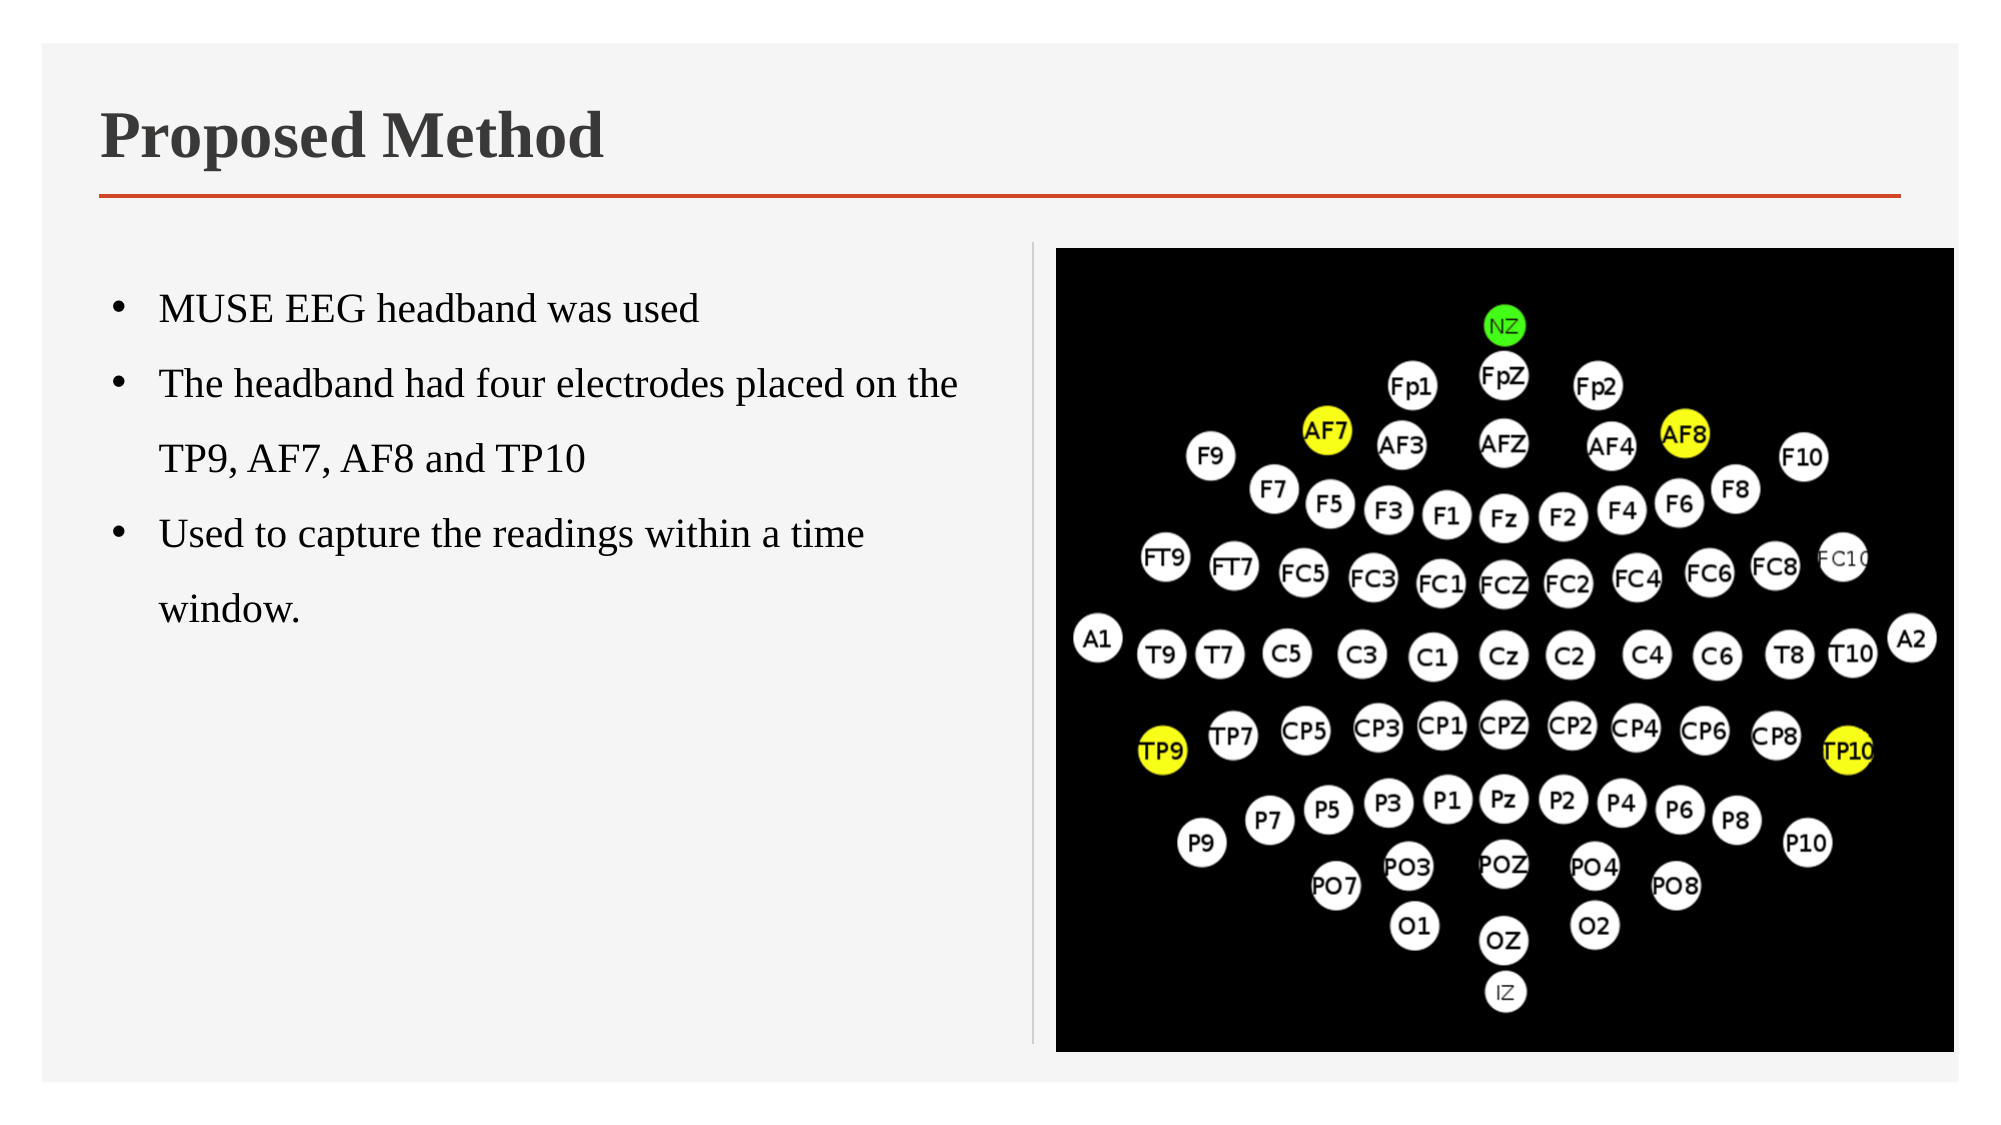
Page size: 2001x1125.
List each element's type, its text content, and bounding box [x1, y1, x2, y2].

title Proposed Method [85, 73, 1214, 179]
text_box MUSE EEG headband was used The headband had four electrodes placed on the TP9, AF7, AF8 and TP10 Used to capture the readings within a time window. [96, 248, 1022, 639]
picture [1055, 248, 1954, 1052]
